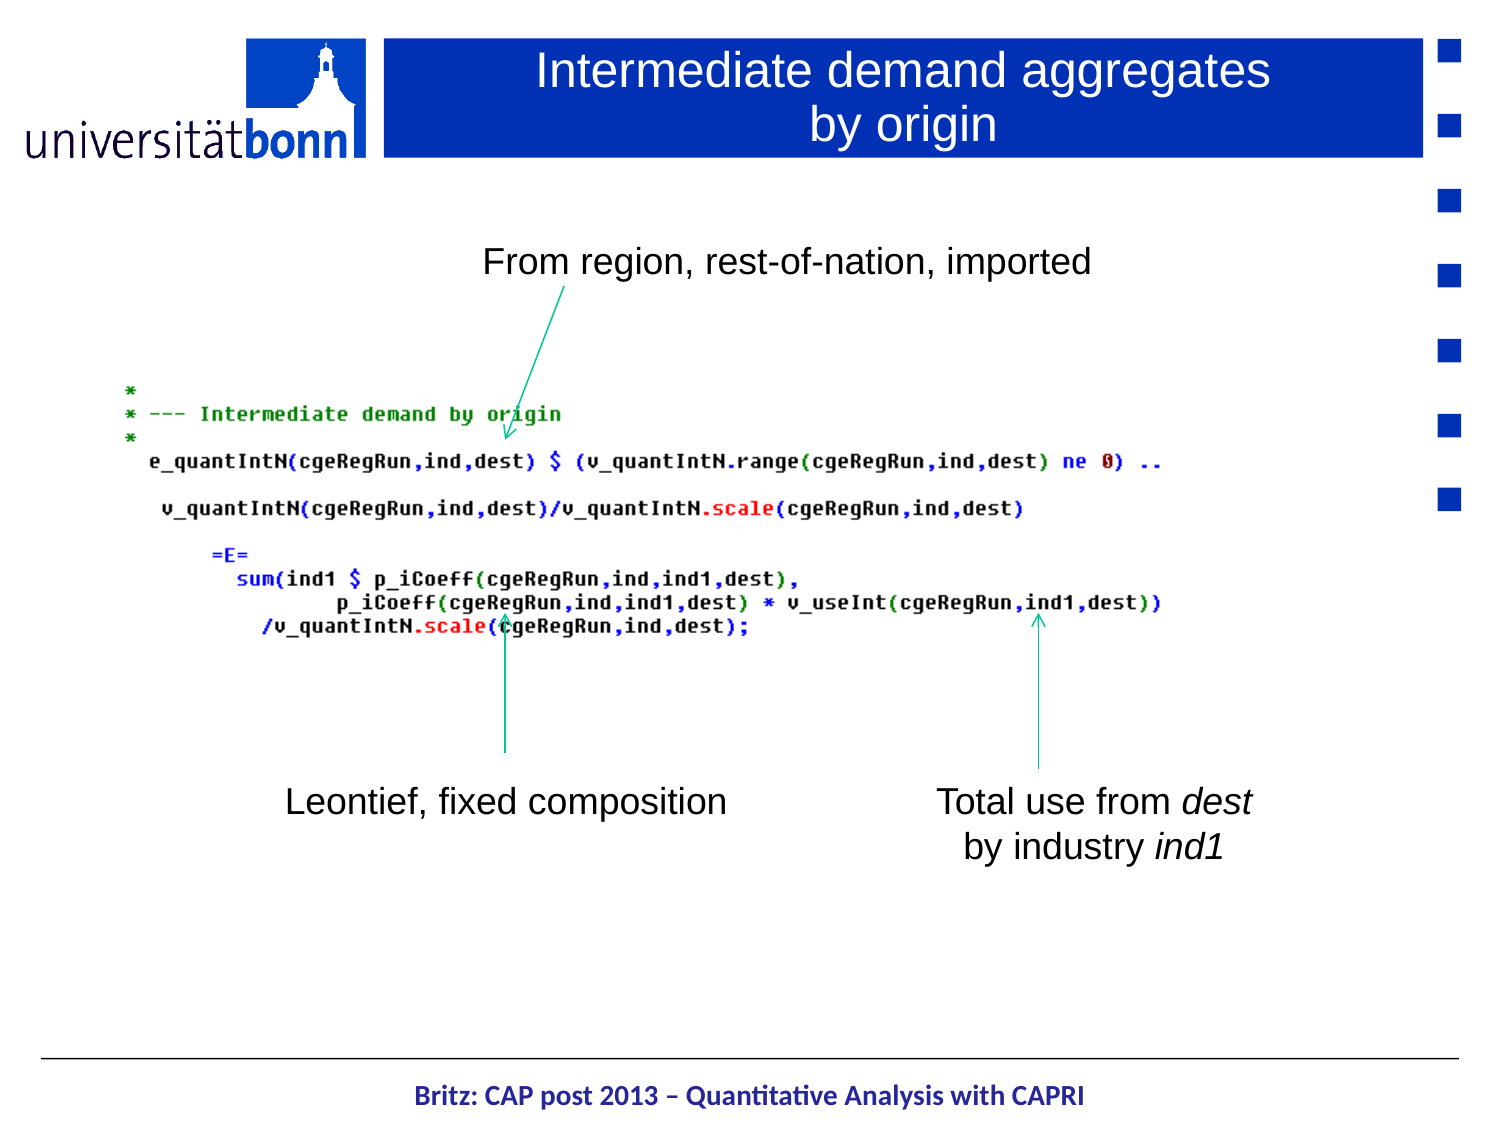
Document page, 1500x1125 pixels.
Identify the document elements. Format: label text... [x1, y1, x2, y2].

picture [116, 371, 1194, 644]
footer Britz: CAP post 2013 – Quantitative Analysis with CAPRI [40, 1070, 1460, 1107]
picture [24, 36, 368, 160]
text_box From region, rest-of-nation, imported [467, 229, 1108, 290]
title Intermediate demand aggregates by origin [383, 38, 1424, 158]
text_box Leontief, fixed composition [270, 769, 743, 829]
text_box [504, 285, 565, 440]
text_box Total use from dest by industry ind1 [921, 769, 1268, 874]
